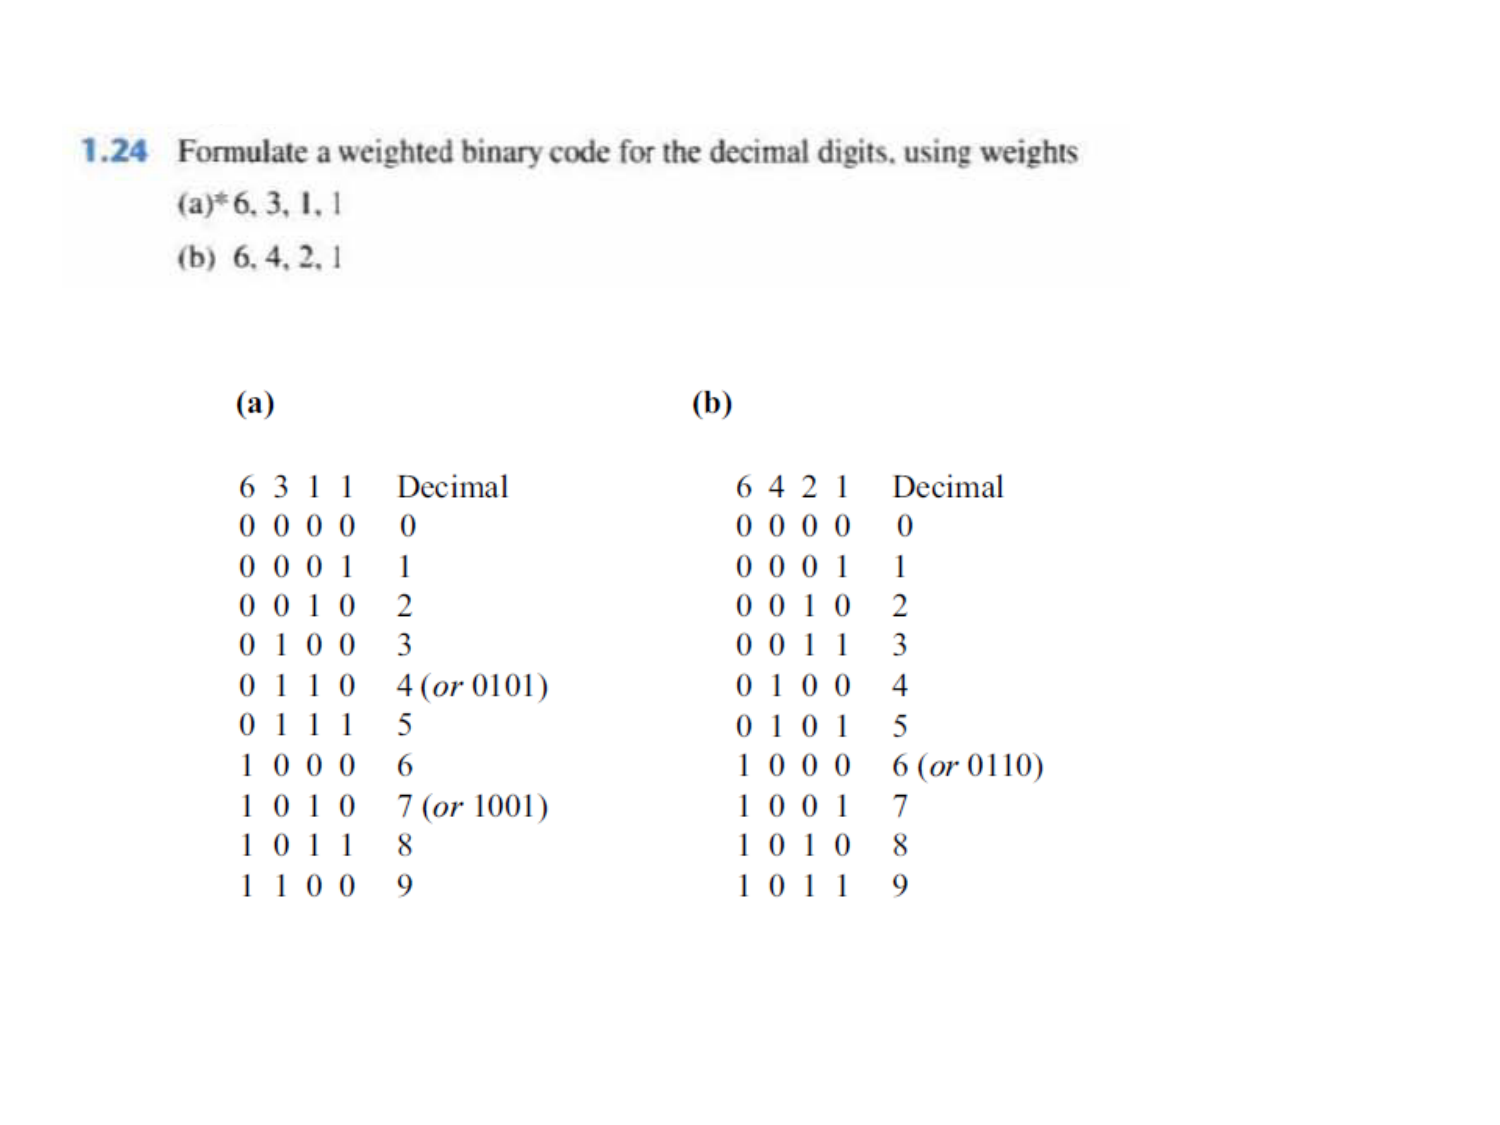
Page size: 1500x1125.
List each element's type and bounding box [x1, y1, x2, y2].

picture [62, 124, 1130, 288]
picture [199, 374, 1098, 940]
